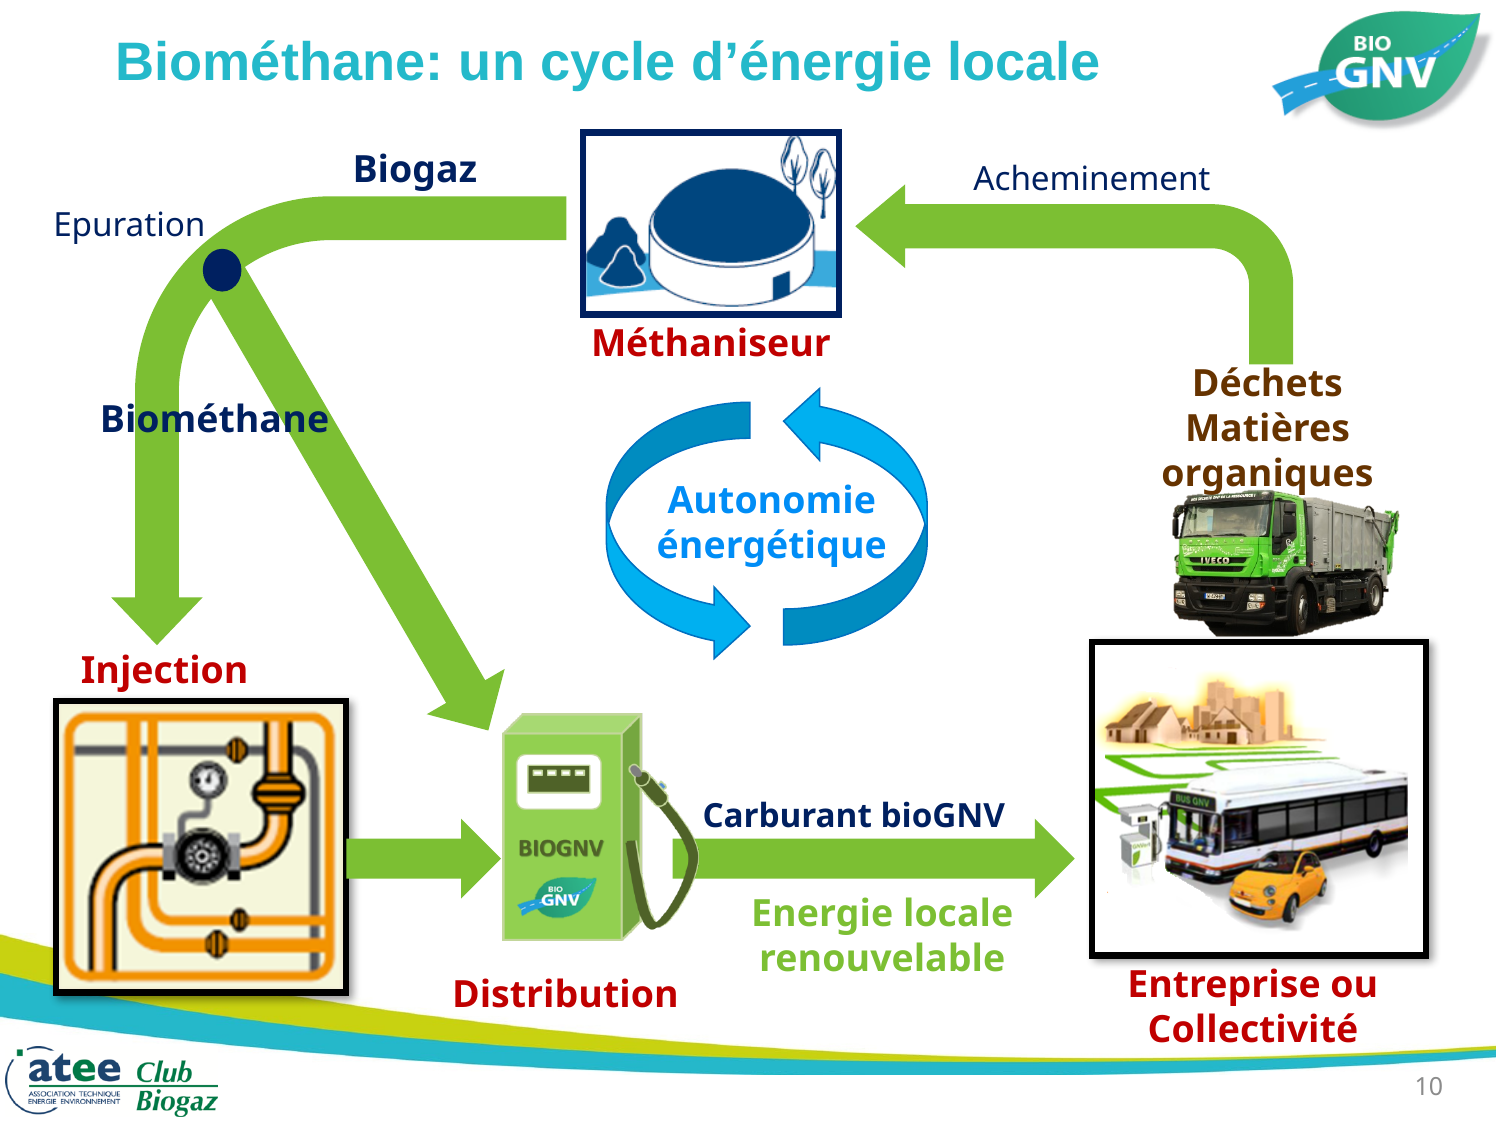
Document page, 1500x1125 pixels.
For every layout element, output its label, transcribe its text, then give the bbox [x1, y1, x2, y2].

title Biométhane: un cycle d’énergie locale [100, 18, 1264, 113]
picture [0, 1059, 1496, 1117]
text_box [0, 135, 1500, 1059]
picture [1269, 6, 1495, 134]
